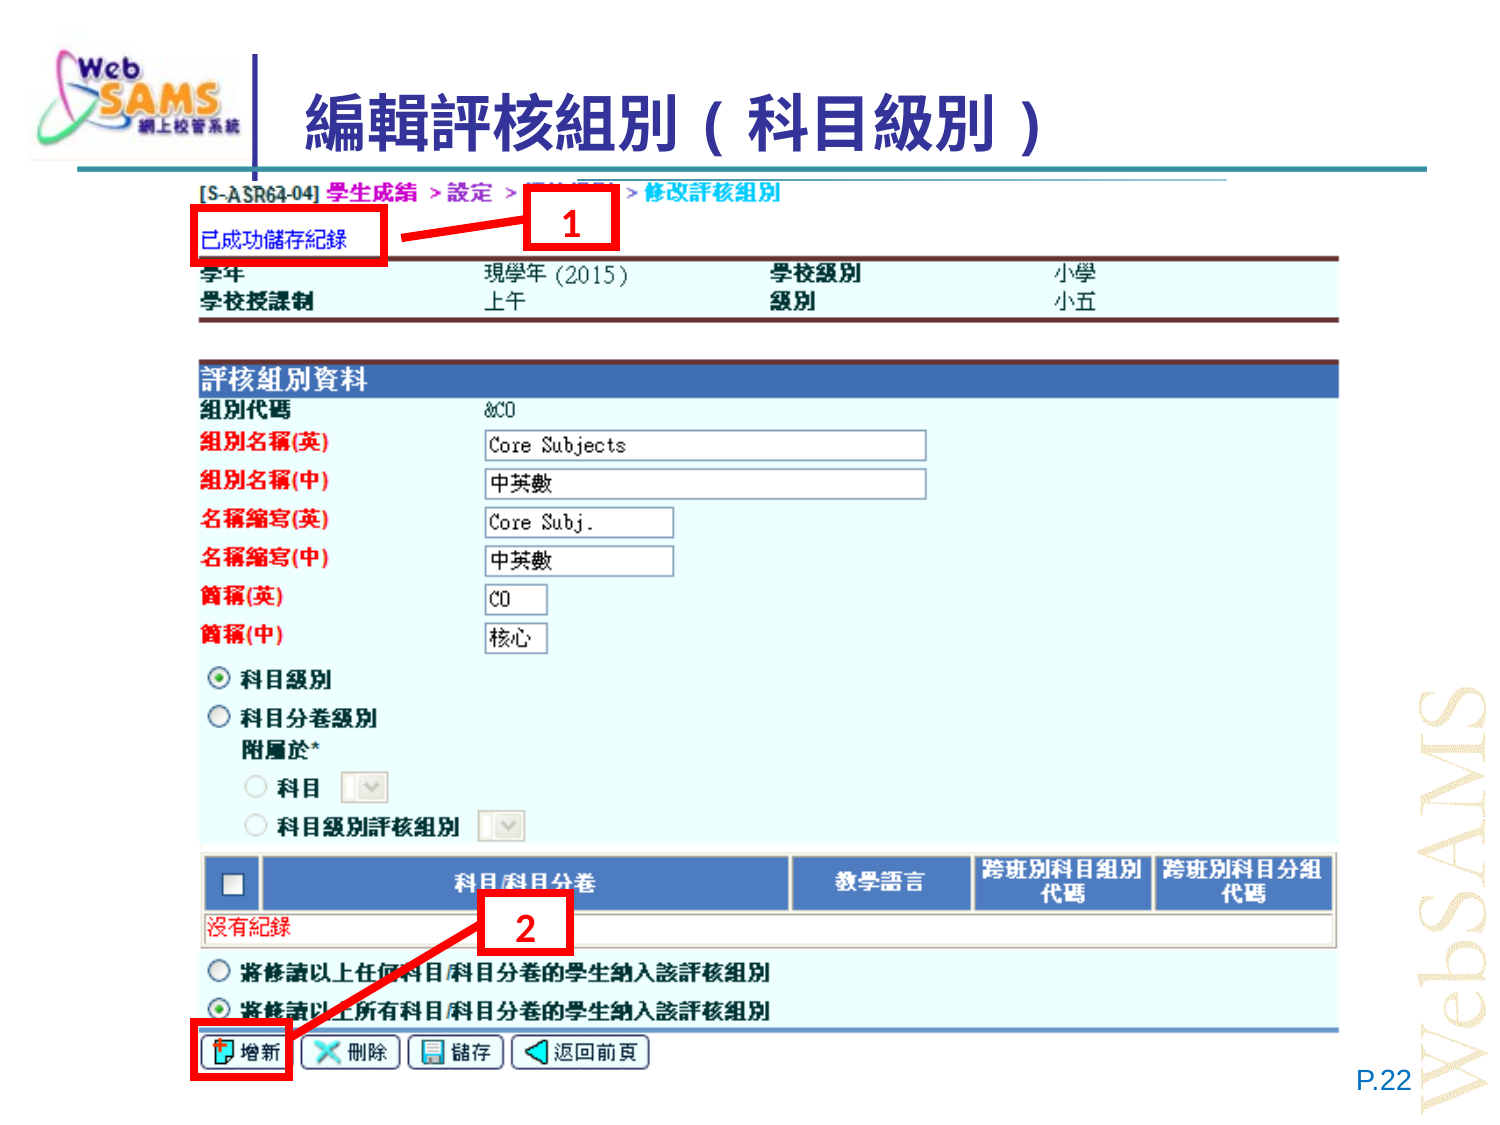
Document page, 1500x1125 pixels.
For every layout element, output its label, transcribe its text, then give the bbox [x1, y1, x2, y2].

picture [1393, 679, 1500, 1117]
title 編輯評核組別(科目級別) [289, 41, 1465, 167]
slide_number P.22 [1114, 1028, 1428, 1105]
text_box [194, 181, 1341, 1078]
picture [27, 29, 253, 161]
